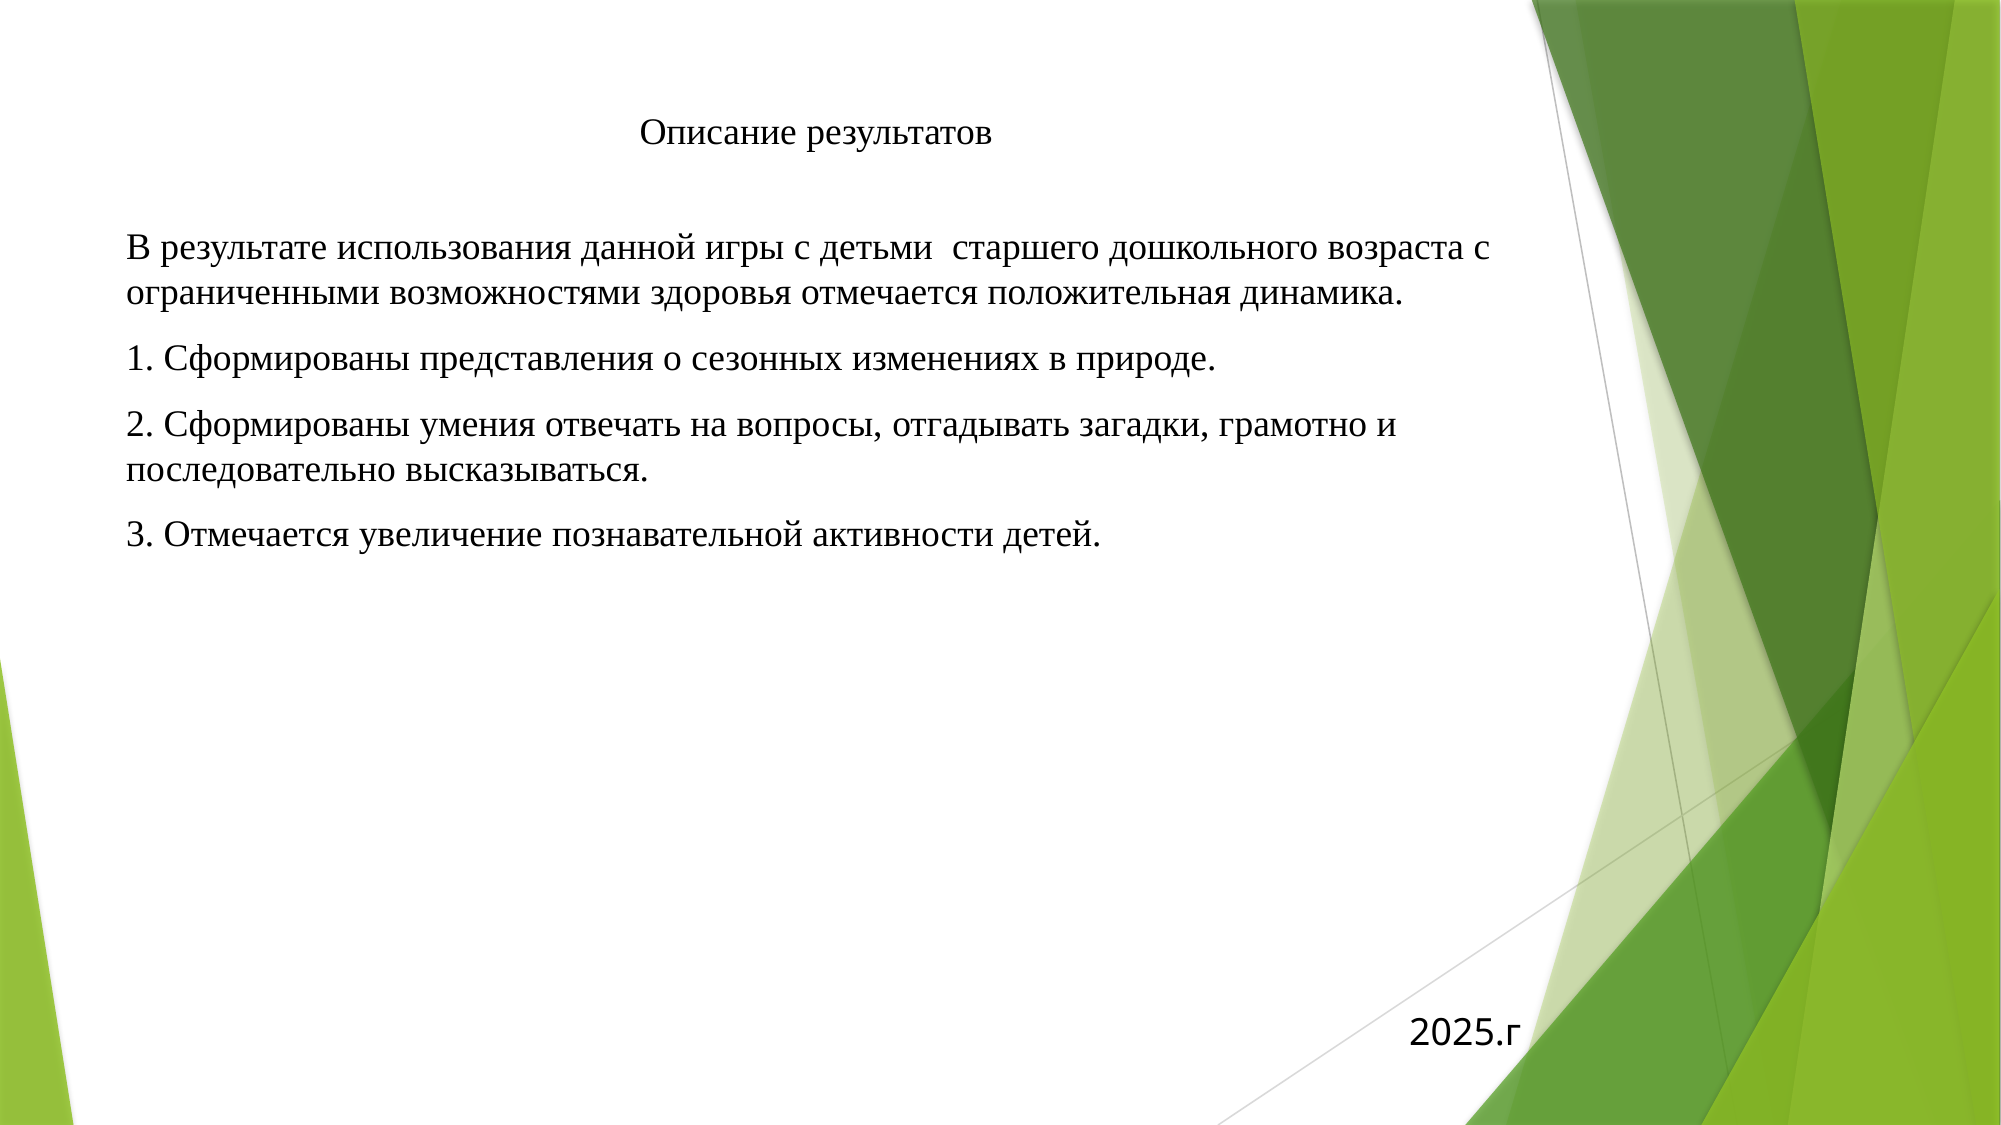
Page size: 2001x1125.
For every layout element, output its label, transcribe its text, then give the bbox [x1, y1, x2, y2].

list В результате использования данной игры с детьми старшего дошкольного возраста с ограниченными возможностями здоровья отмечается положительная динамика. 1. Сформированы представления о сезонных изменениях в природе. 2. Сформированы умения отвечать на вопросы, отгадывать загадки, грамотно и последовательно высказываться. 3. Отмечается увеличение познавательной активности детей. [111, 214, 1522, 992]
title Описание результатов [111, 99, 1522, 192]
text_box 2025.г [1332, 989, 1598, 1071]
